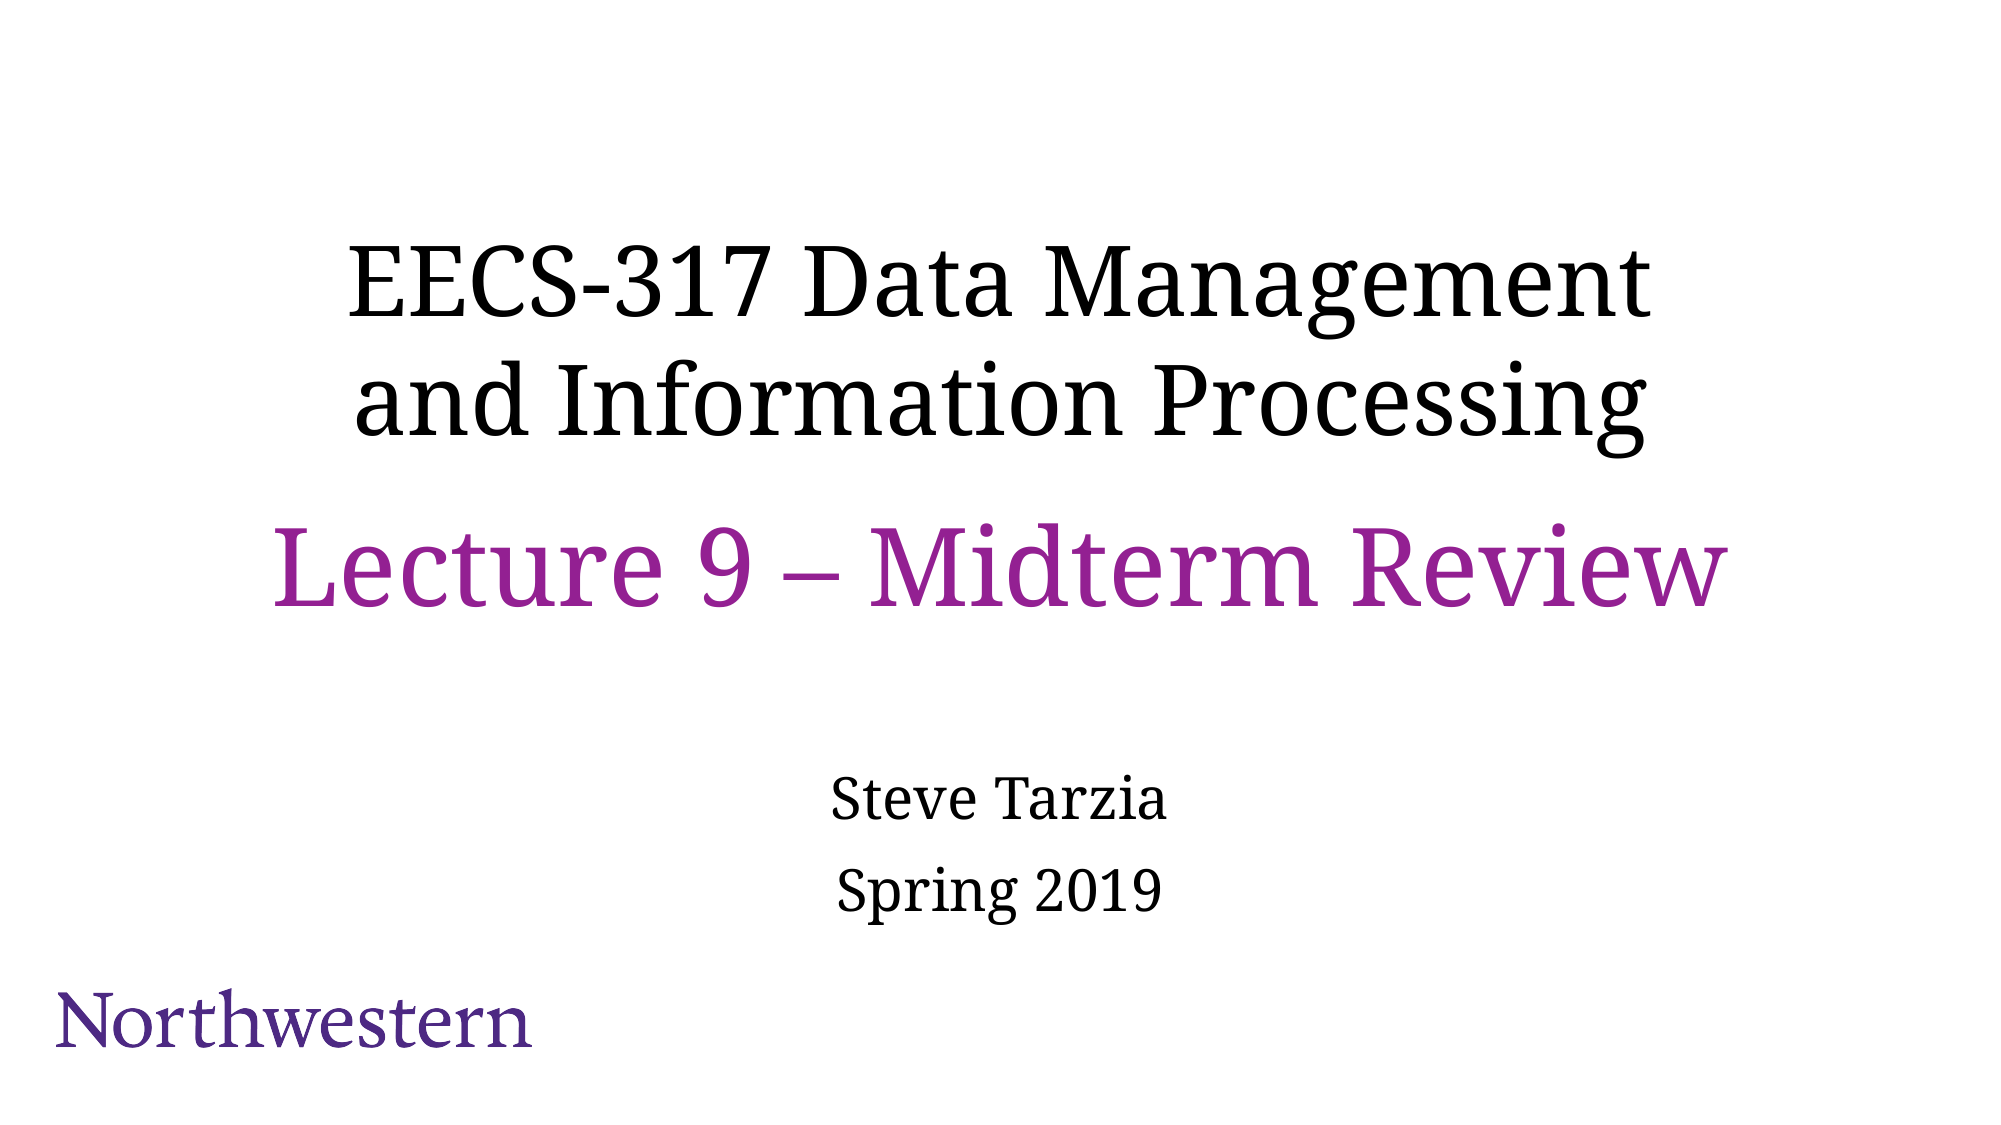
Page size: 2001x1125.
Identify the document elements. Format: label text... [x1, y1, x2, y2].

picture [56, 988, 532, 1049]
title EECS-317 Data Management and Information Processing Lecture 9 – Midterm Review [249, 144, 1750, 709]
subtitle Steve Tarzia Spring 2019 [249, 755, 1750, 942]
